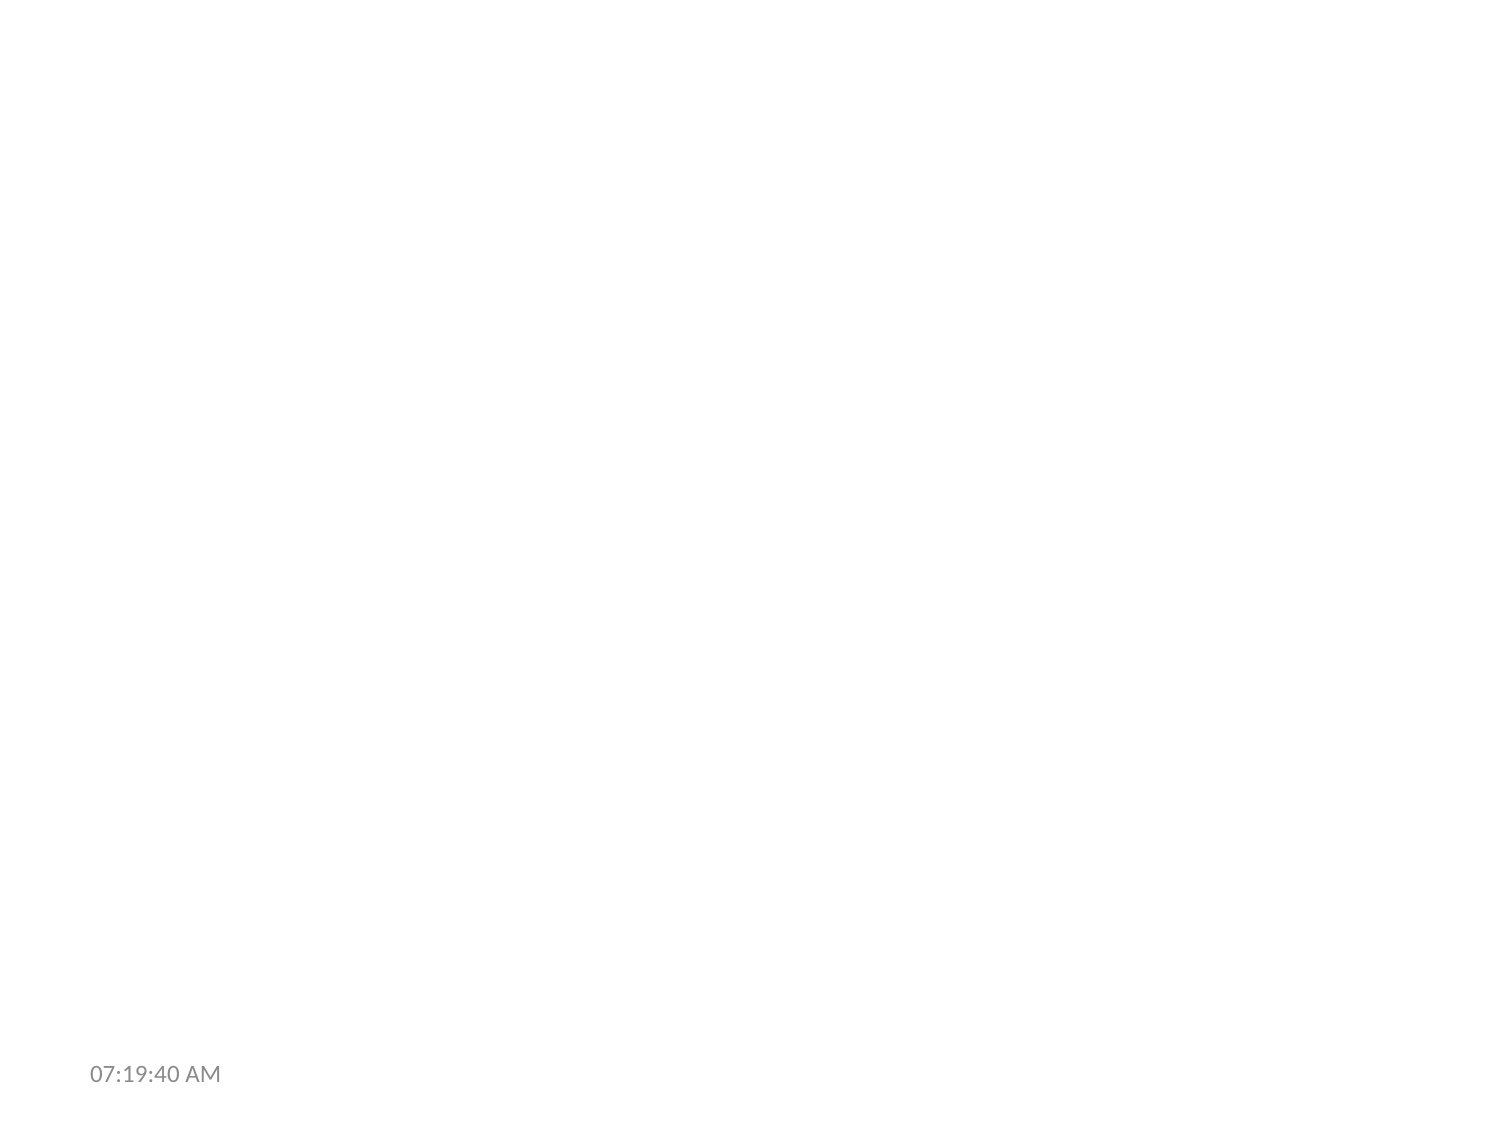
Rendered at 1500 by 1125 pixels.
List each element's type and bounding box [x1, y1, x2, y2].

slide_number [75, 1042, 425, 1103]
